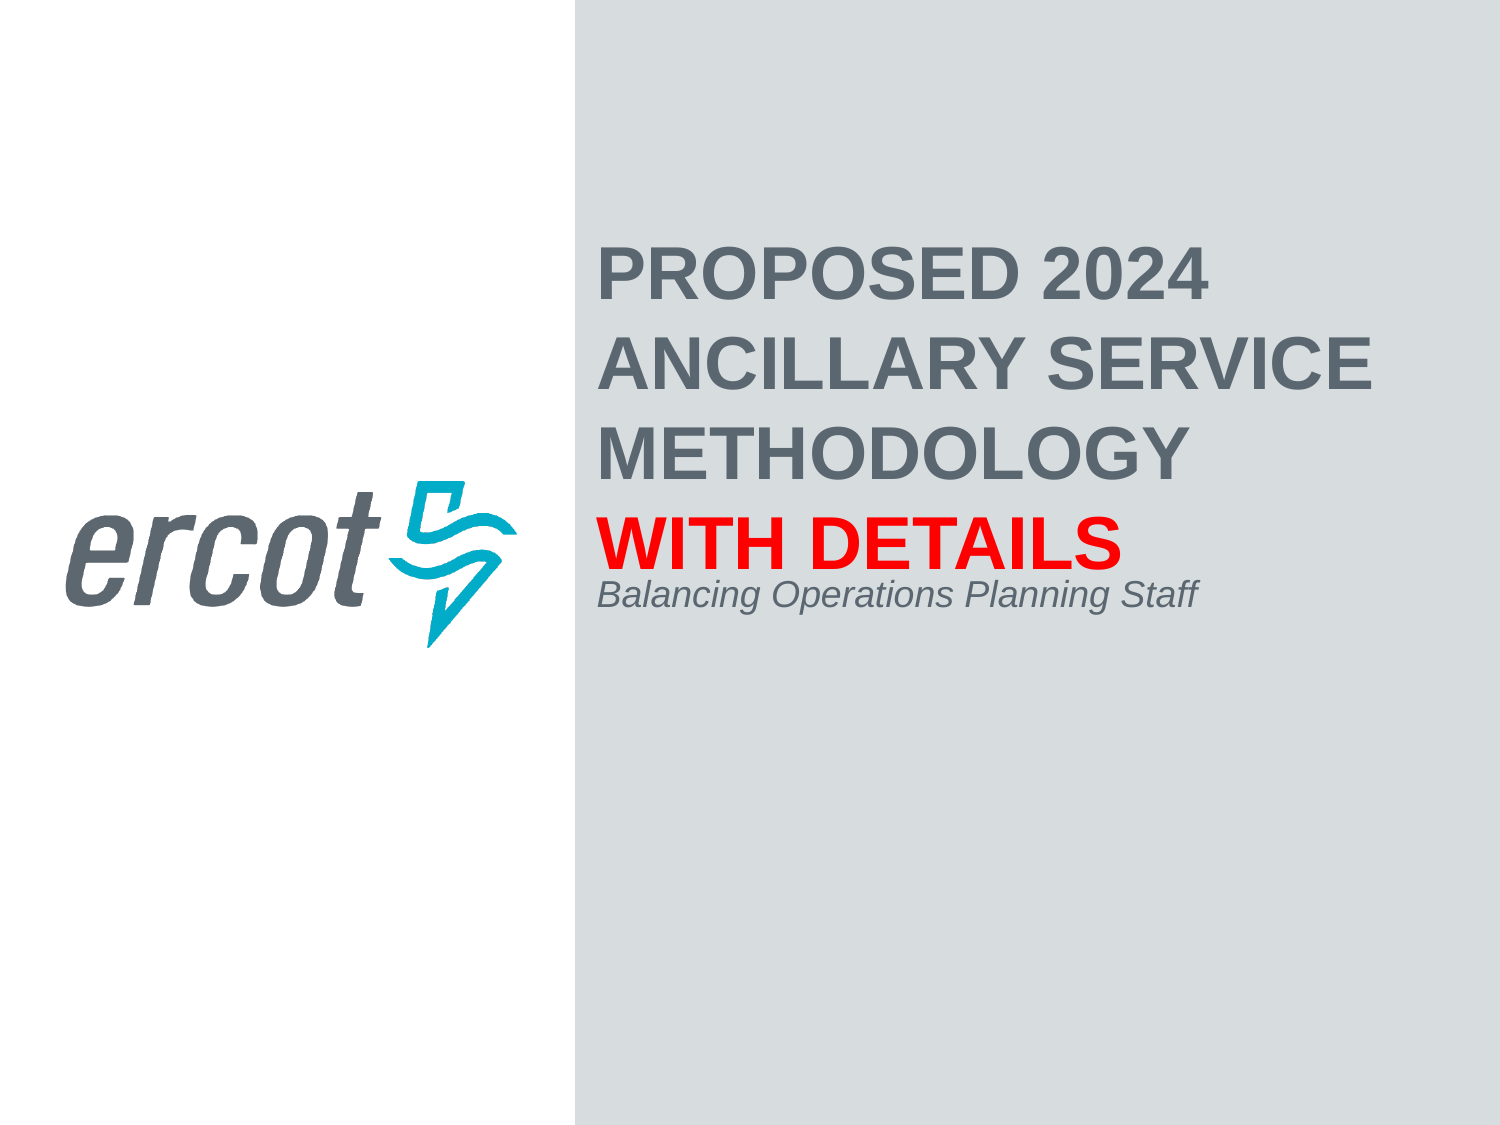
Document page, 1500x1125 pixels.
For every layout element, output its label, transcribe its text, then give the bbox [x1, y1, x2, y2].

picture [56, 471, 525, 654]
list Balancing Operations Planning Staff [581, 596, 1315, 714]
list Proposed 2024 Ancillary Service Methodology with Details [581, 217, 1488, 596]
